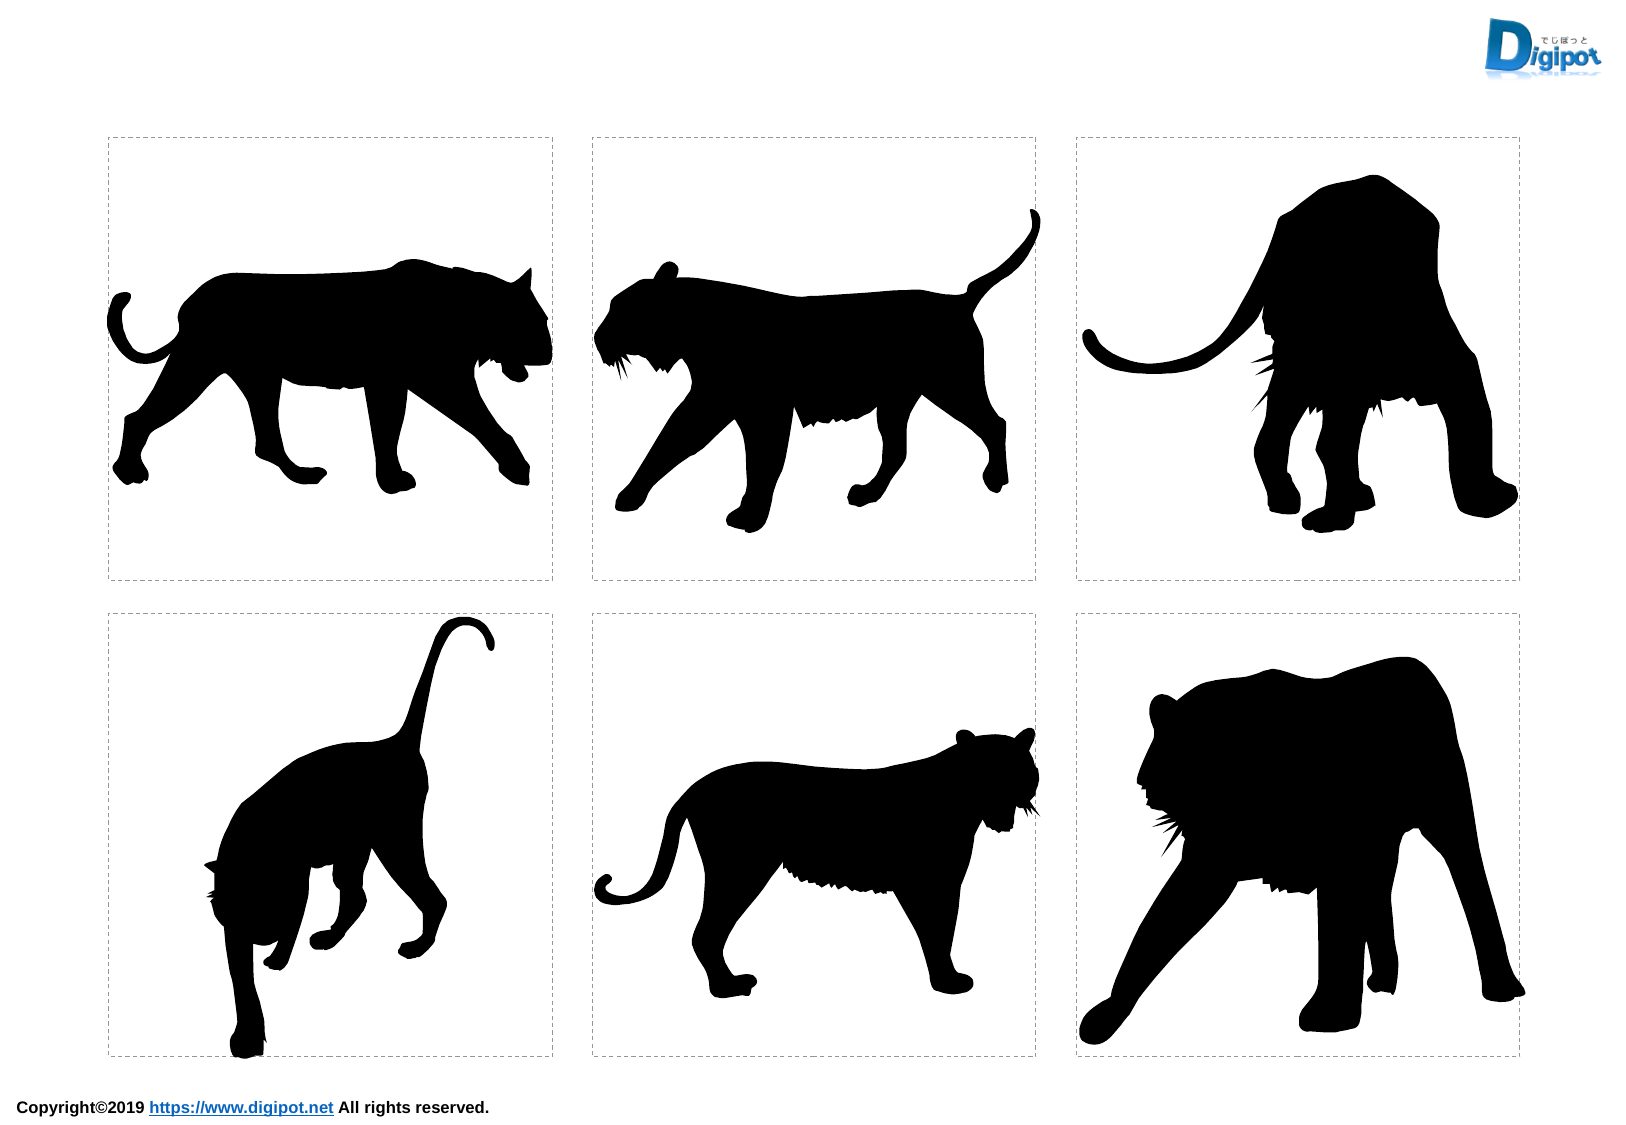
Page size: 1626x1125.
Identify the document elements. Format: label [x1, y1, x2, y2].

text_box [594, 209, 1041, 533]
text_box [594, 727, 1041, 999]
text_box [107, 259, 553, 495]
text_box [204, 616, 495, 1059]
picture [1485, 18, 1602, 82]
text_box [1079, 656, 1526, 1045]
text_box [1082, 174, 1518, 533]
